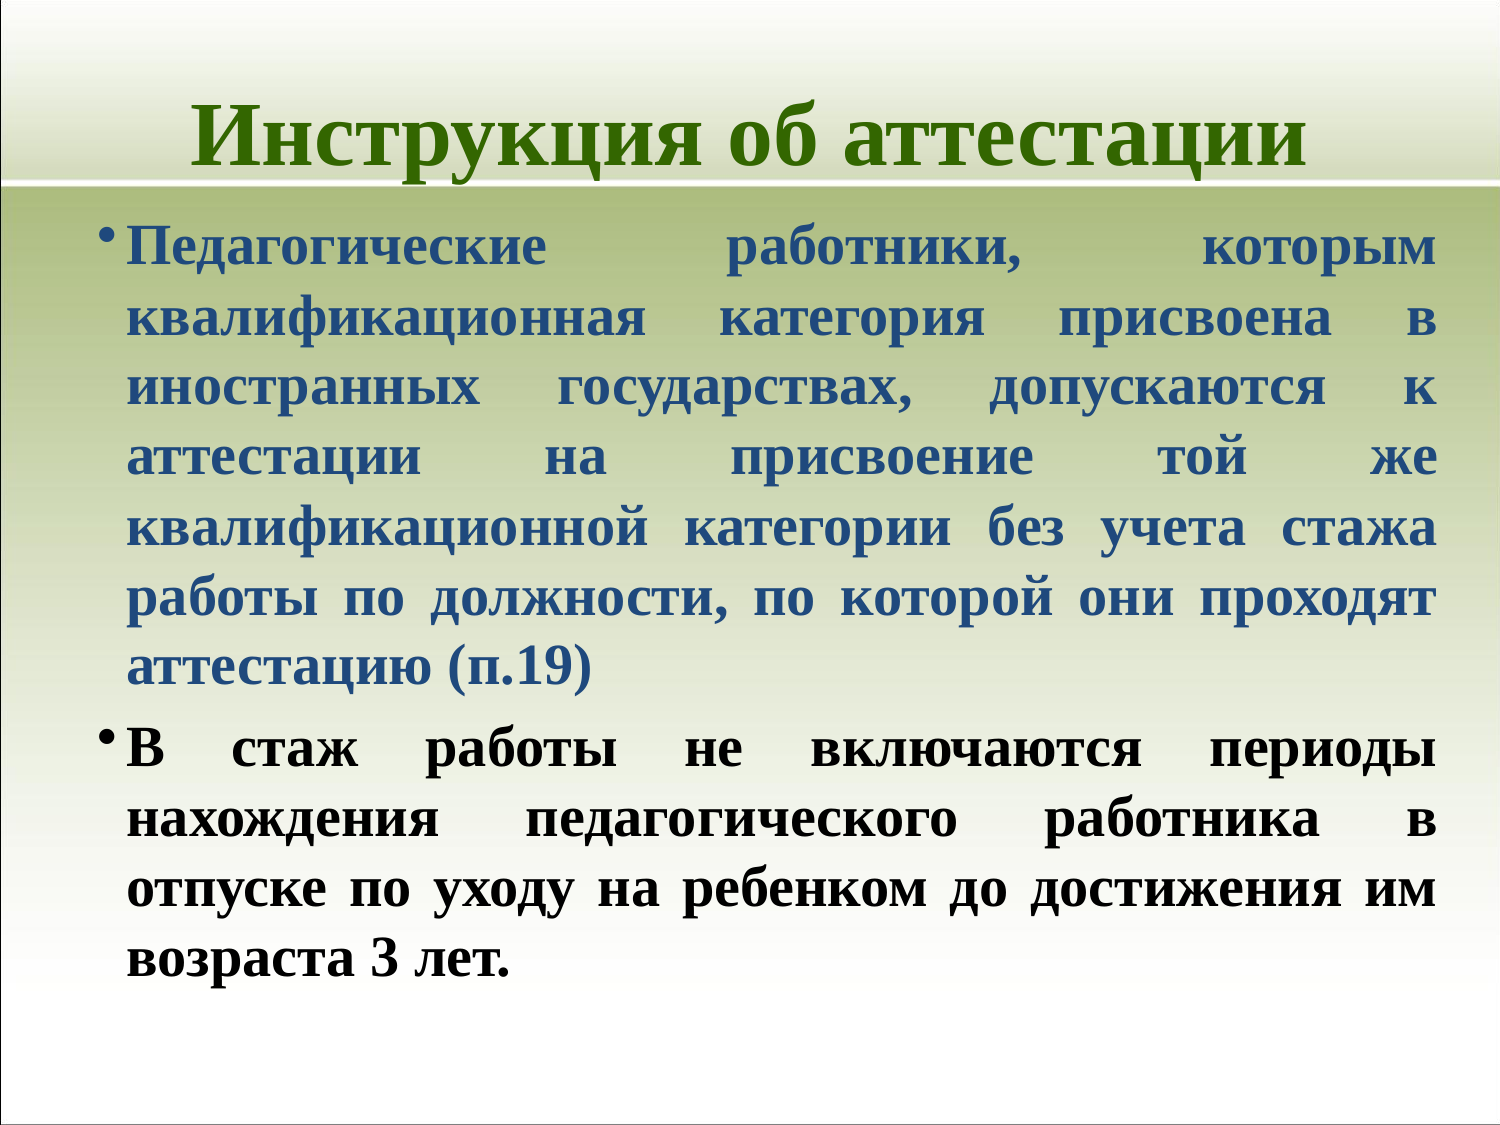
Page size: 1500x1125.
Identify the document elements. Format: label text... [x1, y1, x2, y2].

picture [0, 0, 1500, 1125]
title Инструкция об аттестации [112, 70, 1388, 188]
list Педагогические работники, которым квалификационная категория присвоена в иностранных государствах, допускаются к аттестации на присвоение той же квалификационной категории без учета стажа работы по должности, по которой они проходят аттестацию (п.19) В стаж работы не включаются периоды нахождения педагогического работника в отпуске по уходу на ребенком до достижения им возраста 3 лет. [81, 198, 1454, 1001]
